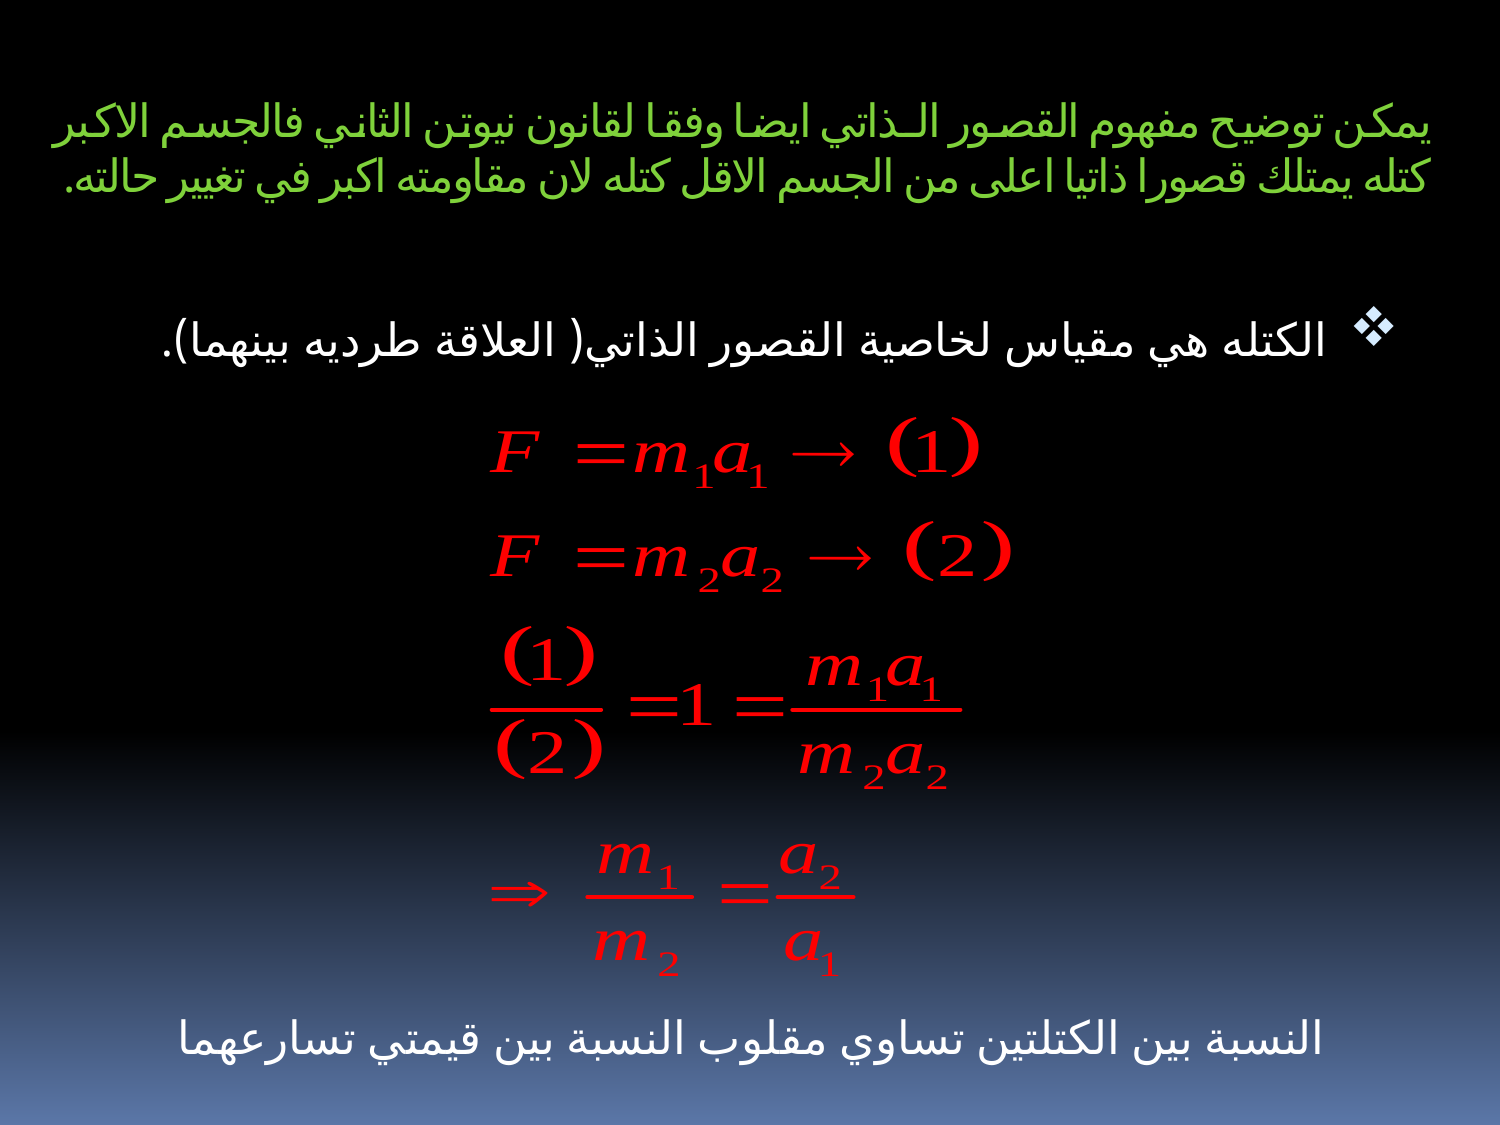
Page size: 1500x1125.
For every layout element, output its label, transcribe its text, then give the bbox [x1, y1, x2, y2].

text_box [477, 408, 1023, 989]
title يمكن توضيح مفهوم القصور الـذاتي ايضا وفقا لقانون نيوتن الثاني فالجسم الاكبر كتله يمتلك قصورا ذاتيا اعلى من الجسم الاقل كتله لان مقاومته اكبر في تغيير حالته. [41, 83, 1447, 234]
list الكتله هي مقياس لخاصية القصور الذاتي( العلاقة طرديه بينهما). النسبة بين الكتلتين تساوي مقلوب النسبة بين قيمتي تسارعهما [88, 290, 1427, 1083]
